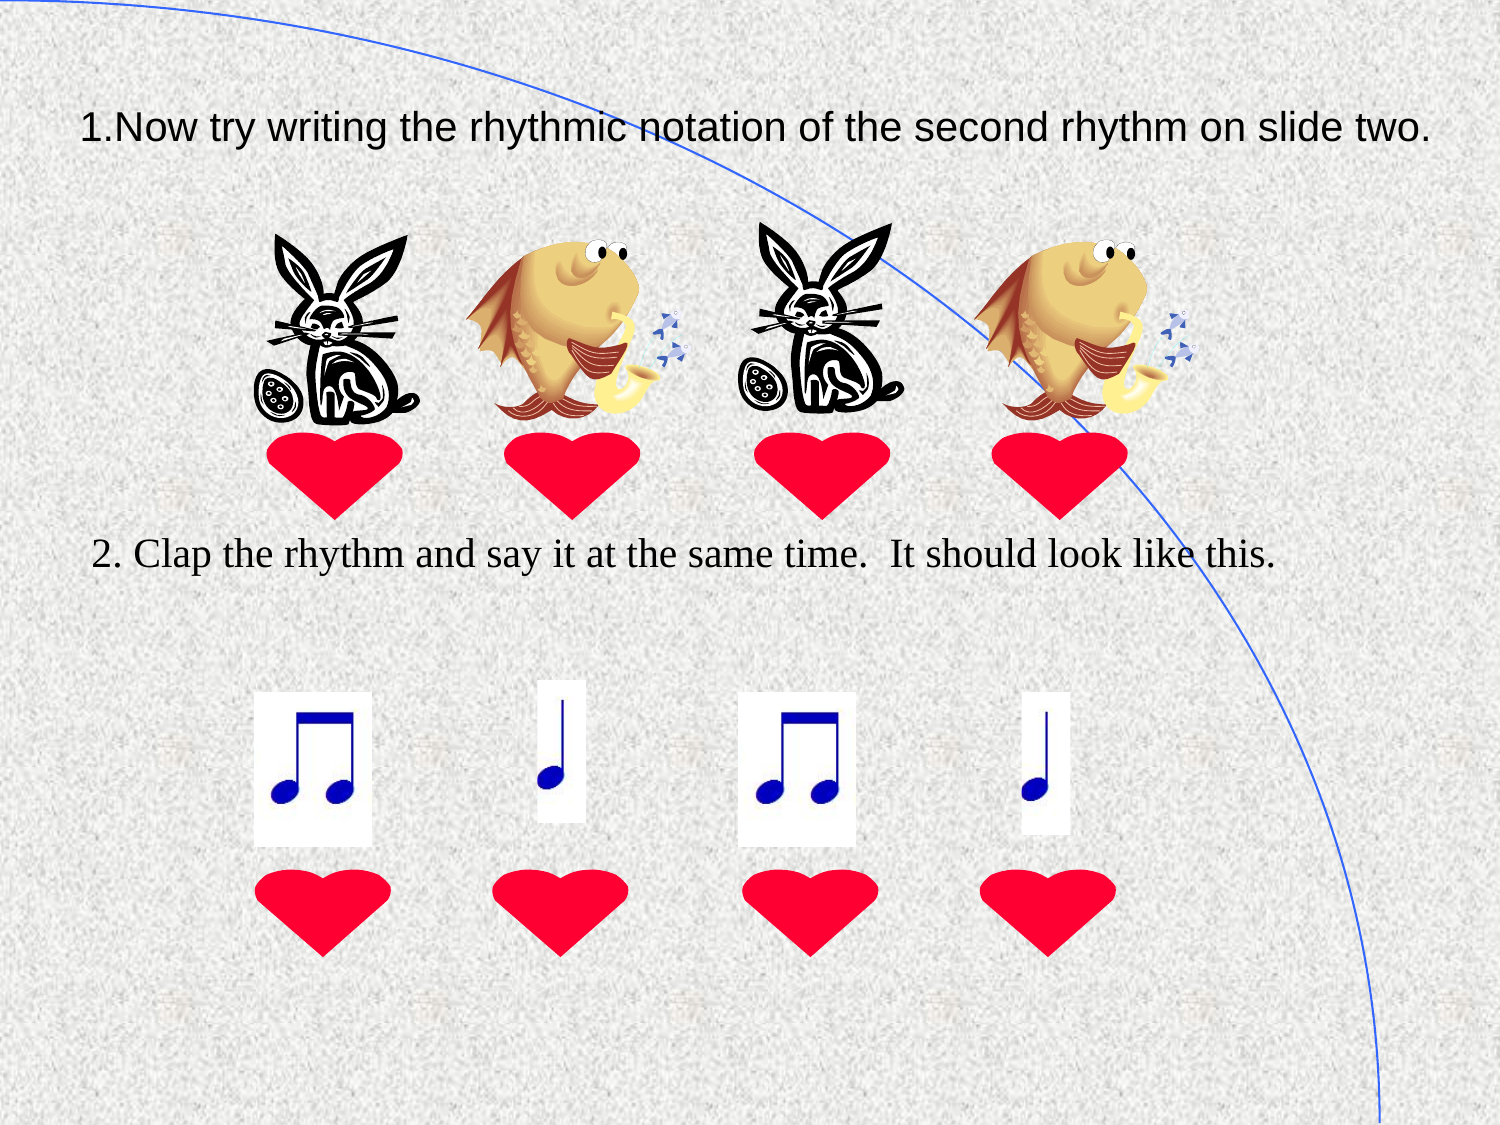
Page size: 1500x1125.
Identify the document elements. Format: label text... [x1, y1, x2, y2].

title 1.Now try writing the rhythmic notation of the second rhythm on slide two. [49, 62, 1462, 188]
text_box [265, 432, 1129, 521]
list 2. Clap the rhythm and say it at the same time. It should look like this. [76, 324, 1412, 1000]
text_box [253, 869, 1117, 958]
picture [0, 0, 1500, 1125]
